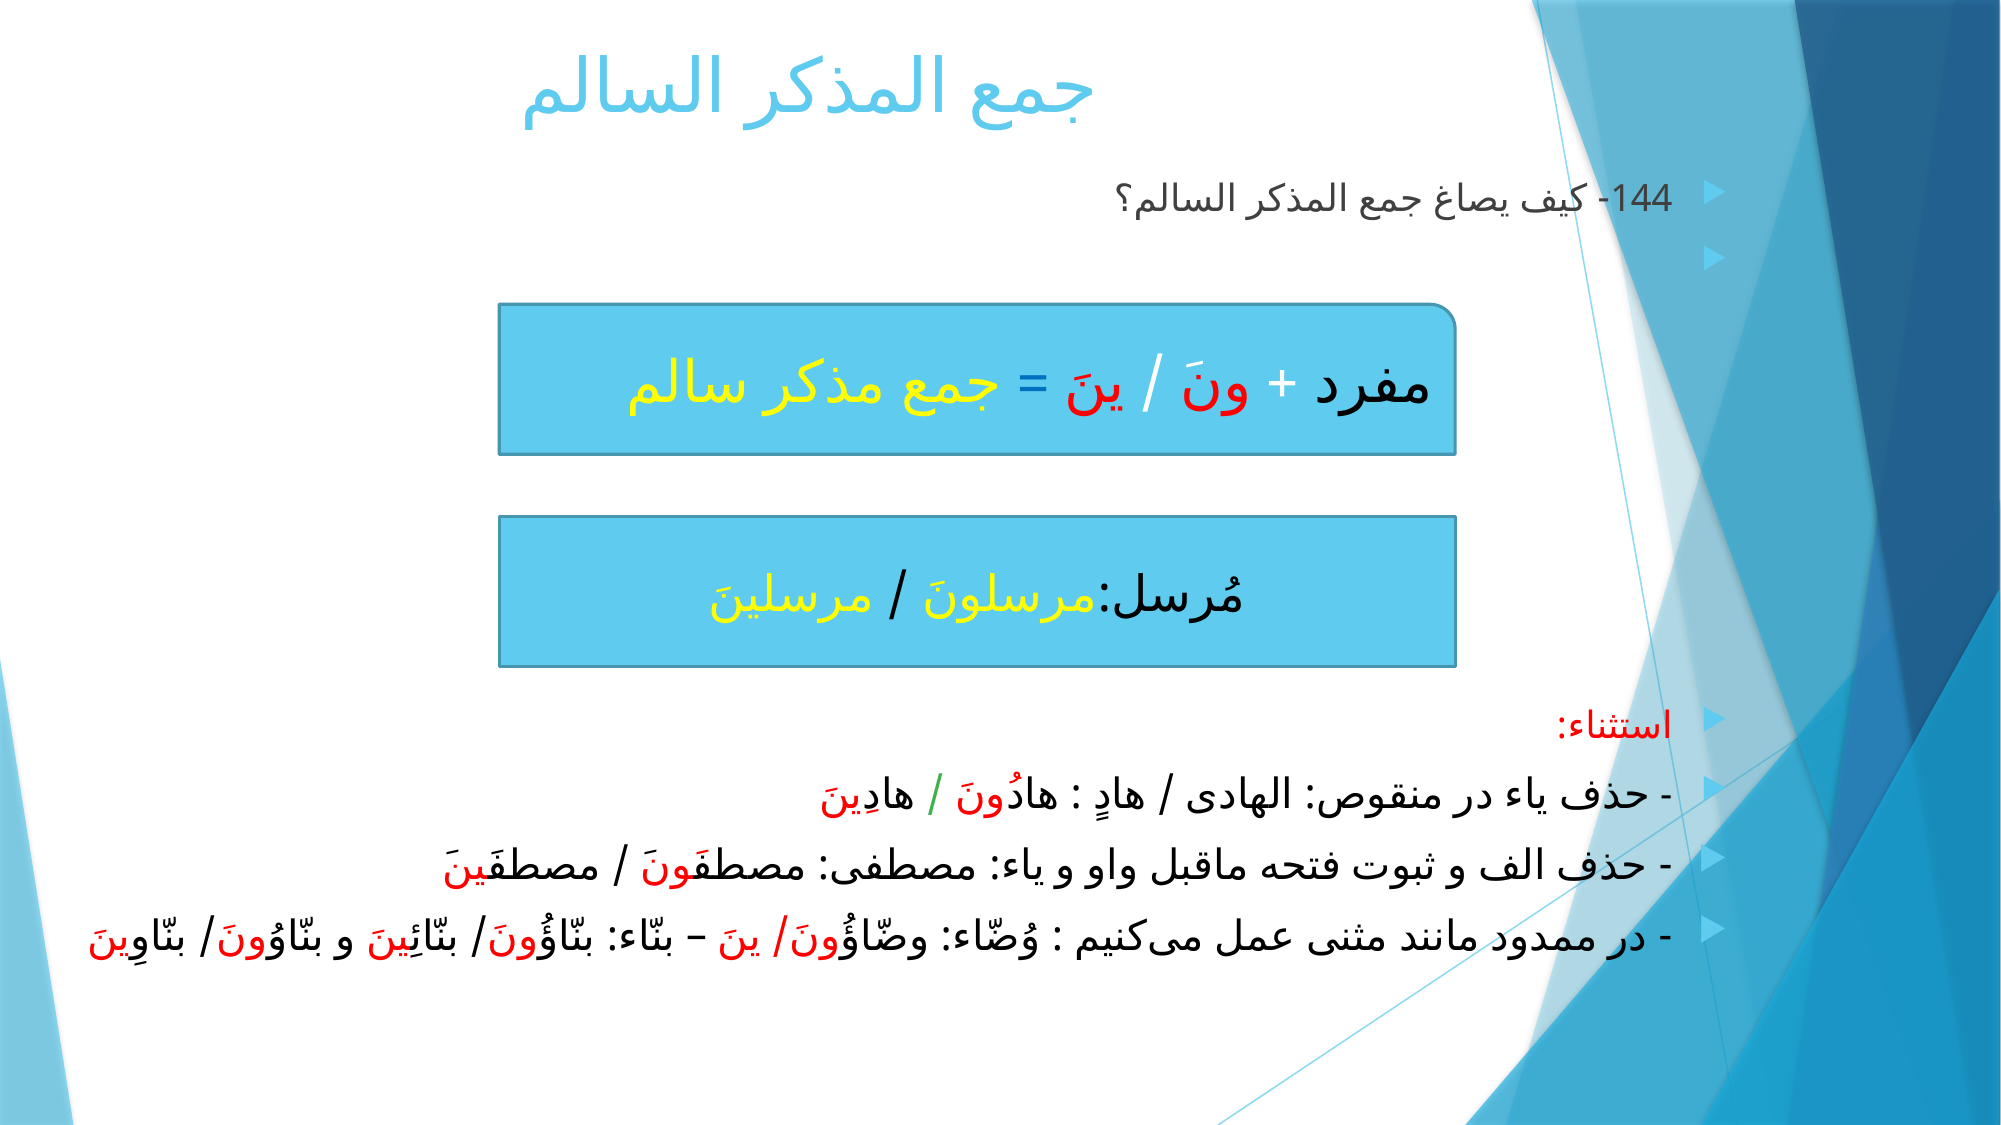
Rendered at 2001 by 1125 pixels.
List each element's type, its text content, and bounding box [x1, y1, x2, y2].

list 144- کیف یصاغ جمع المذکر السالم؟ استثناء: - حذف یاء در منقوص: الهادی / هادٍ : هادُونَ / هادِینَ - حذف الف و ثبوت فتحه ماقبل واو و یاء: مصطفی: مصطفَونَ / مصطفَینَ - در ممدود مانند مثنی عمل می‌کنیم : وُضّاء: وضّاؤُونَ/ ینَ – بنّاء: بنّاؤُونَ/ بنّائِینَ و بنّاوُونَ/ بنّاوِینَ [40, 166, 1744, 1082]
text_box مُرسل:مرسلونَ / مرسلینَ [498, 515, 1457, 668]
title جمع المذکر السالم [104, 29, 1515, 166]
text_box مفرد + ونَ / ینَ = جمع مذکر سالم [497, 302, 1457, 456]
